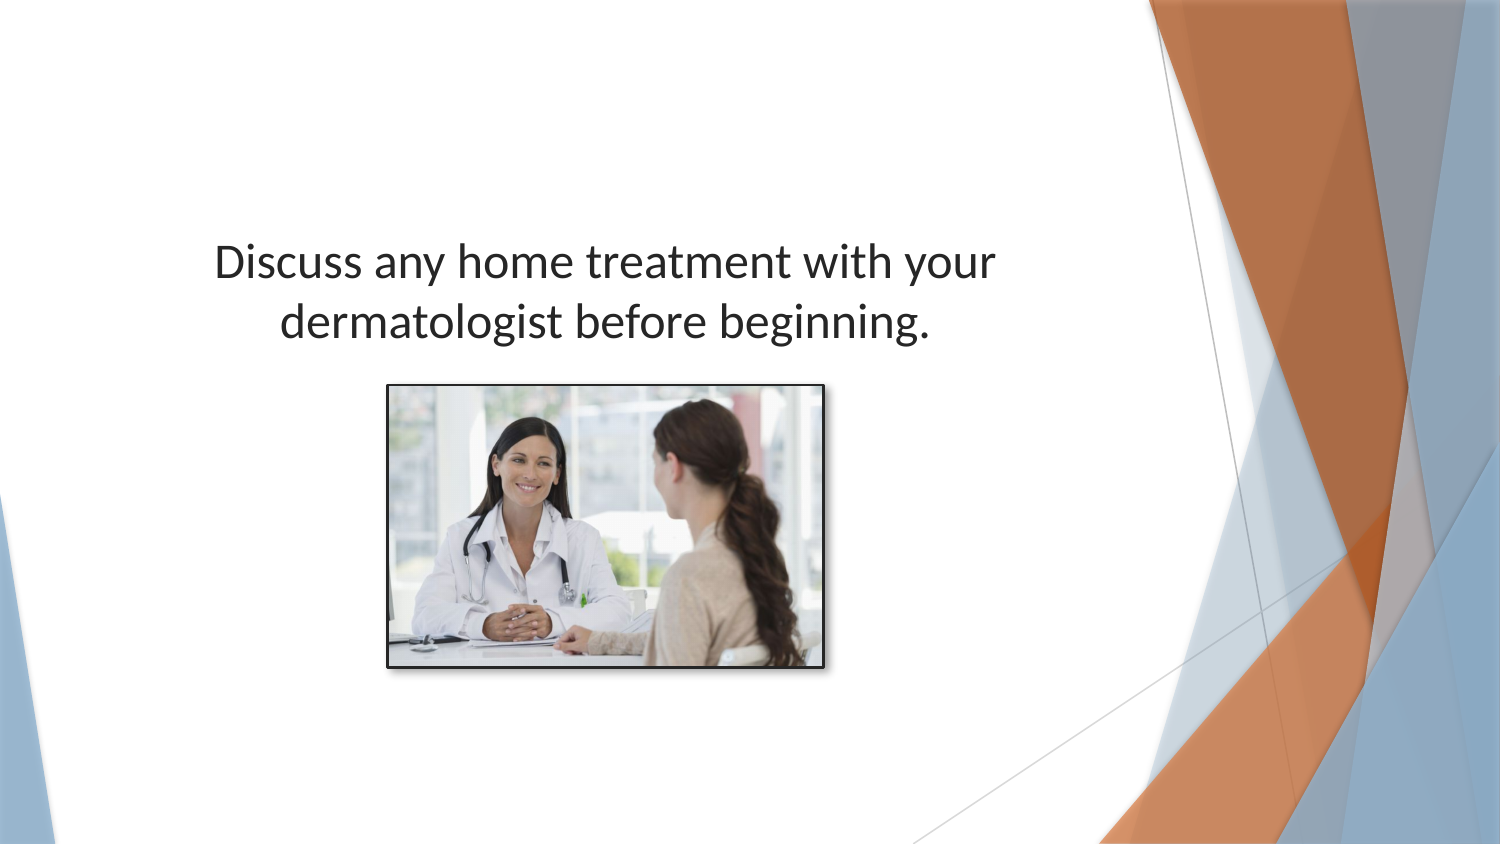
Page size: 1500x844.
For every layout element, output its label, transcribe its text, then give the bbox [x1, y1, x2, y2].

list Discuss any home treatment with your dermatologist before beginning. [76, 221, 1135, 387]
picture [388, 385, 823, 668]
